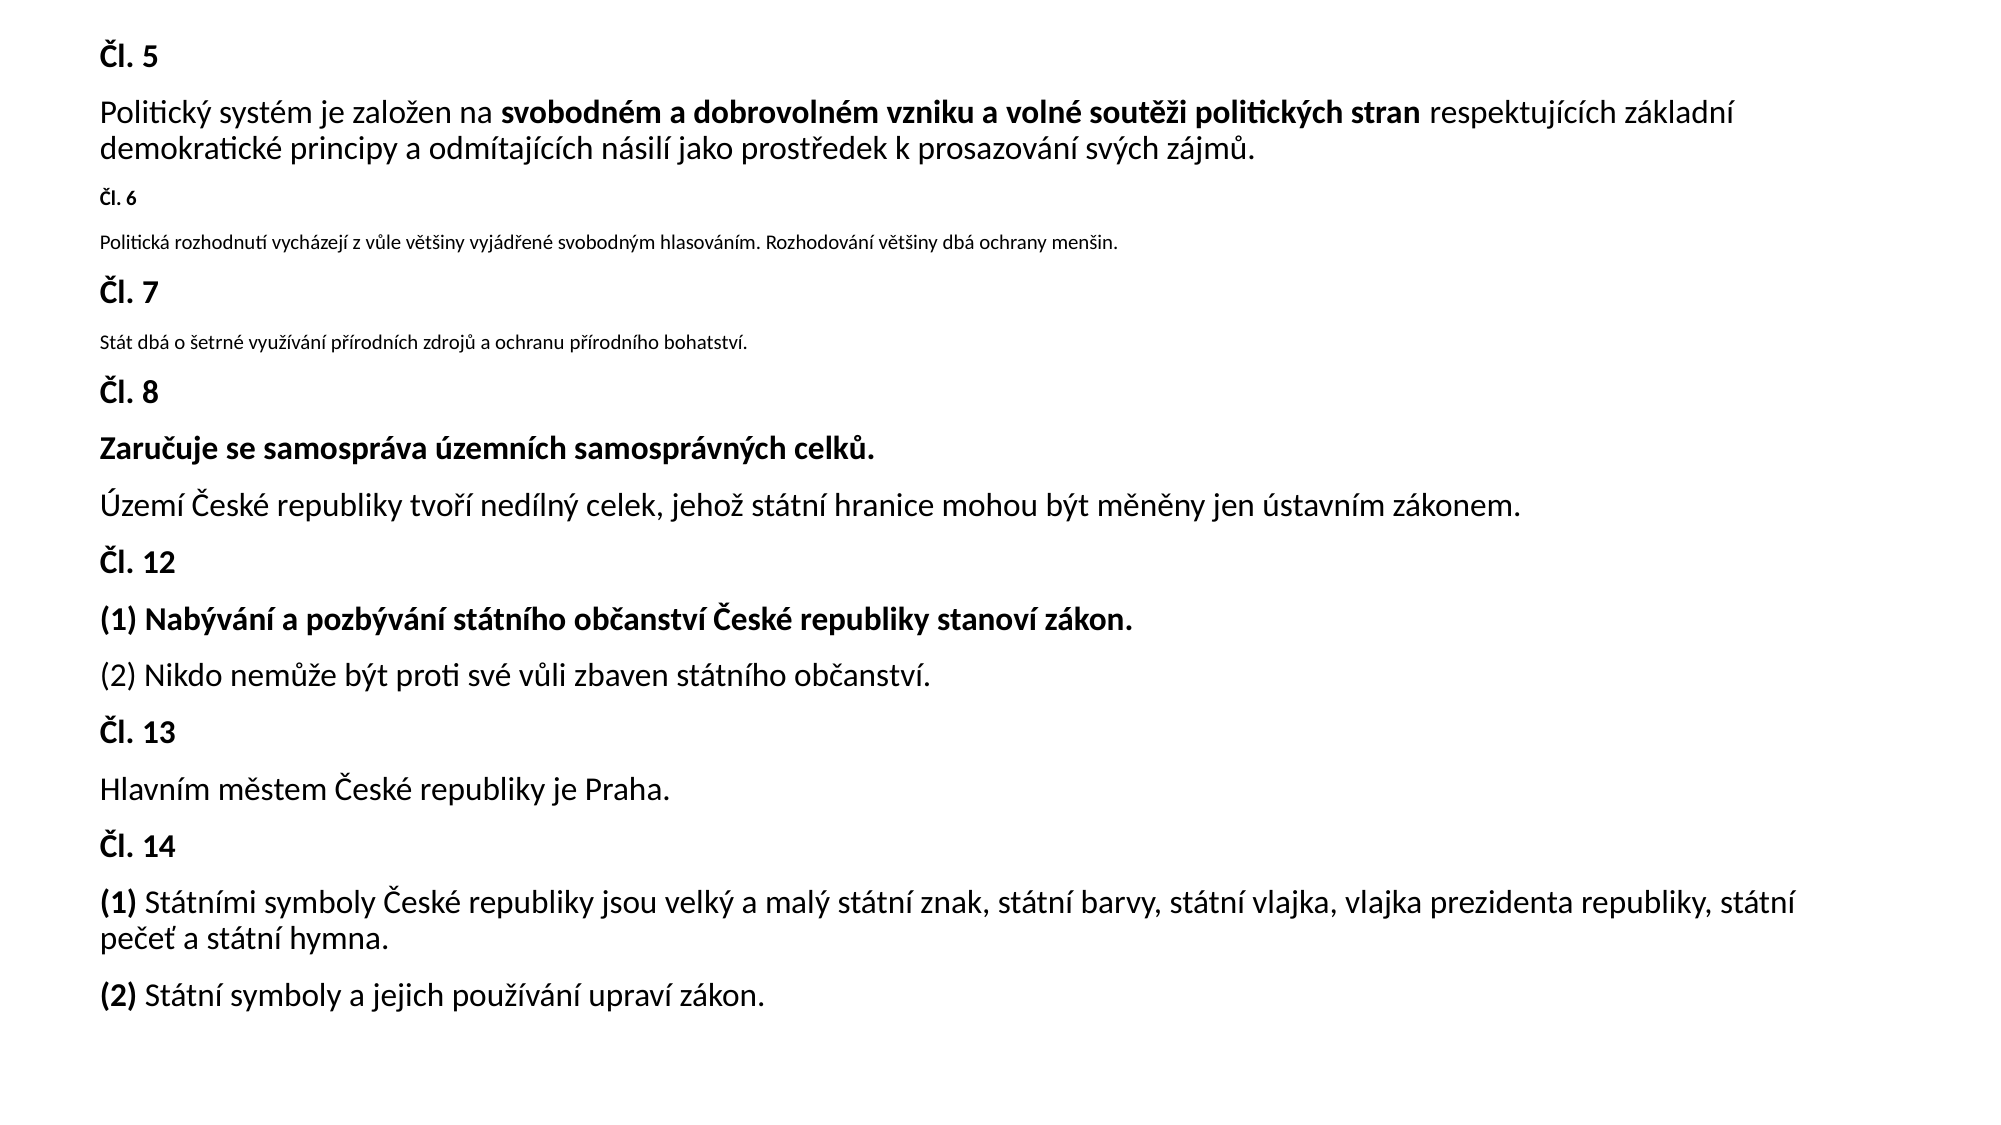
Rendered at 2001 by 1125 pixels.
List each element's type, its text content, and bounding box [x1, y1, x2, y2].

list Čl. 5 Politický systém je založen na svobodném a dobrovolném vzniku a volné soutěži politických stran respektujících základní demokratické principy a odmítajících násilí jako prostředek k prosazování svých zájmů. Čl. 6 Politická rozhodnutí vycházejí z vůle většiny vyjádřené svobodným hlasováním. Rozhodování většiny dbá ochrany menšin. Čl. 7 Stát dbá o šetrné využívání přírodních zdrojů a ochranu přírodního bohatství. Čl. 8 Zaručuje se samospráva územních samosprávných celků. Území České republiky tvoří nedílný celek, jehož státní hranice mohou být měněny jen ústavním zákonem. Čl. 12 (1) Nabývání a pozbývání státního občanství České republiky stanoví zákon. (2) Nikdo nemůže být proti své vůli zbaven státního občanství. Čl. 13 Hlavním městem České republiky je Praha. Čl. 14 (1) Státními symboly České republiky jsou velký a malý státní znak, státní barvy, státní vlajka, vlajka prezidenta republiky, státní pečeť a státní hymna. (2) Státní symboly a jejich používání upraví zákon. [85, 30, 1892, 1097]
